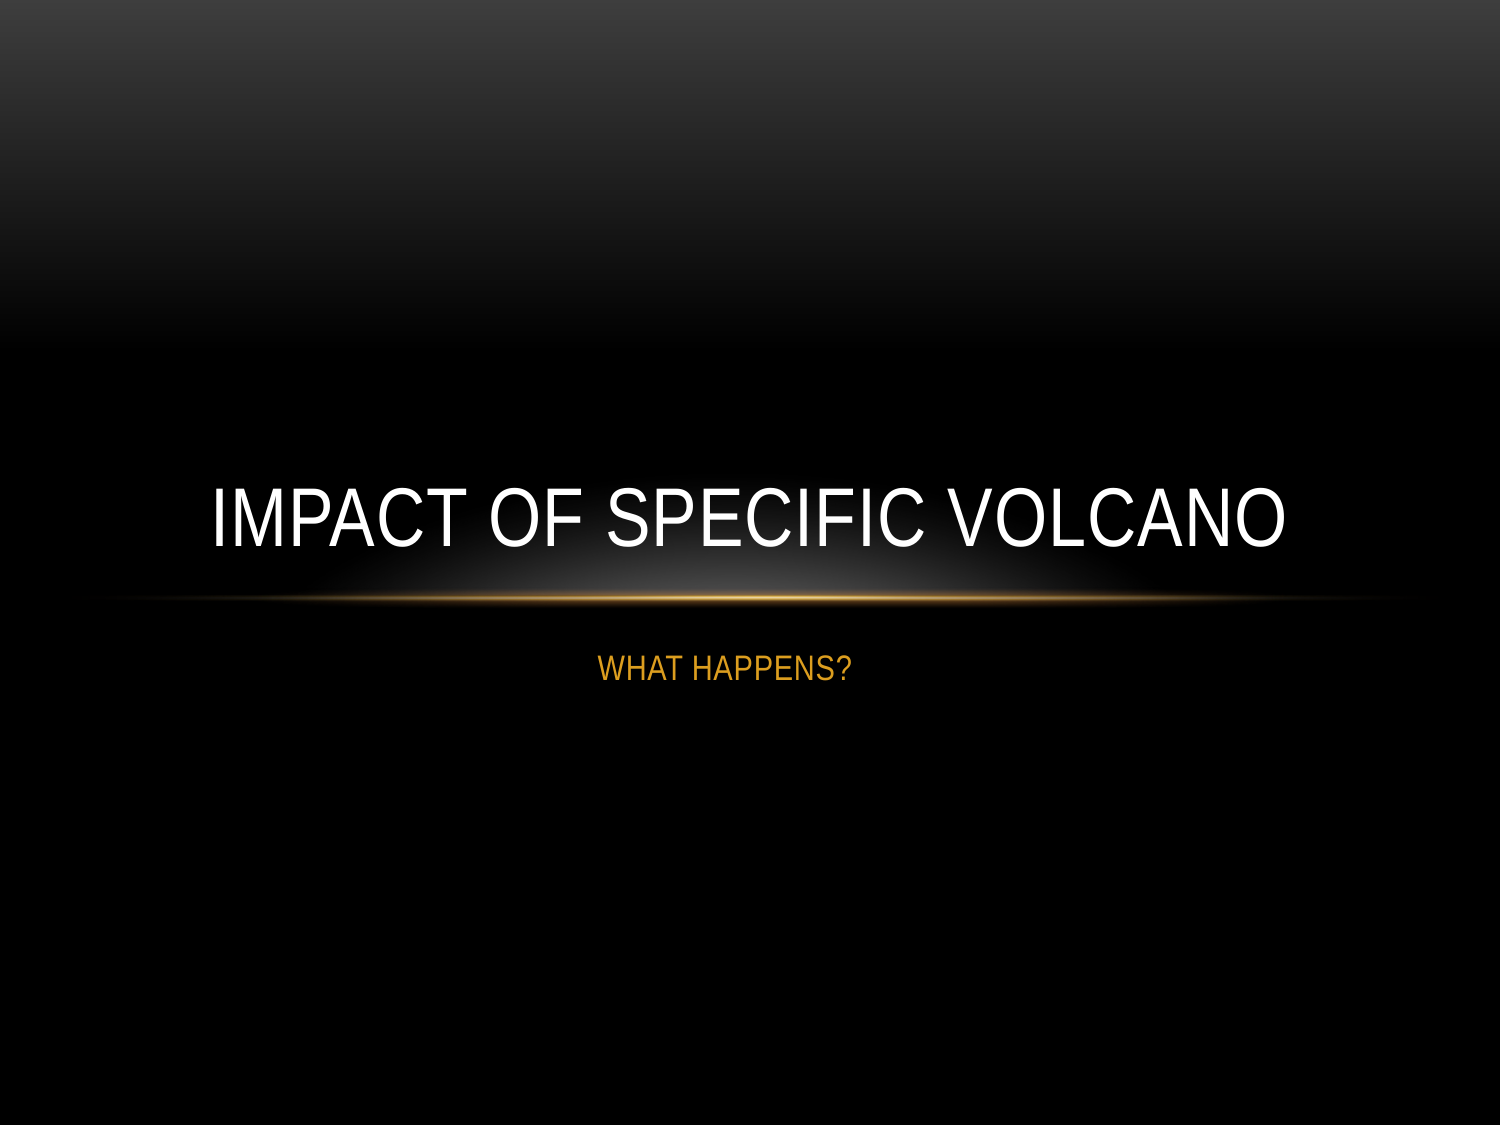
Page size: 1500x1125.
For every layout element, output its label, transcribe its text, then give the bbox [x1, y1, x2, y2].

picture [0, 0, 1500, 750]
subtitle WHAT HAPPENS? [200, 637, 1250, 925]
title IMPACT OF SPECIFIC VOLCANO [112, 329, 1388, 571]
